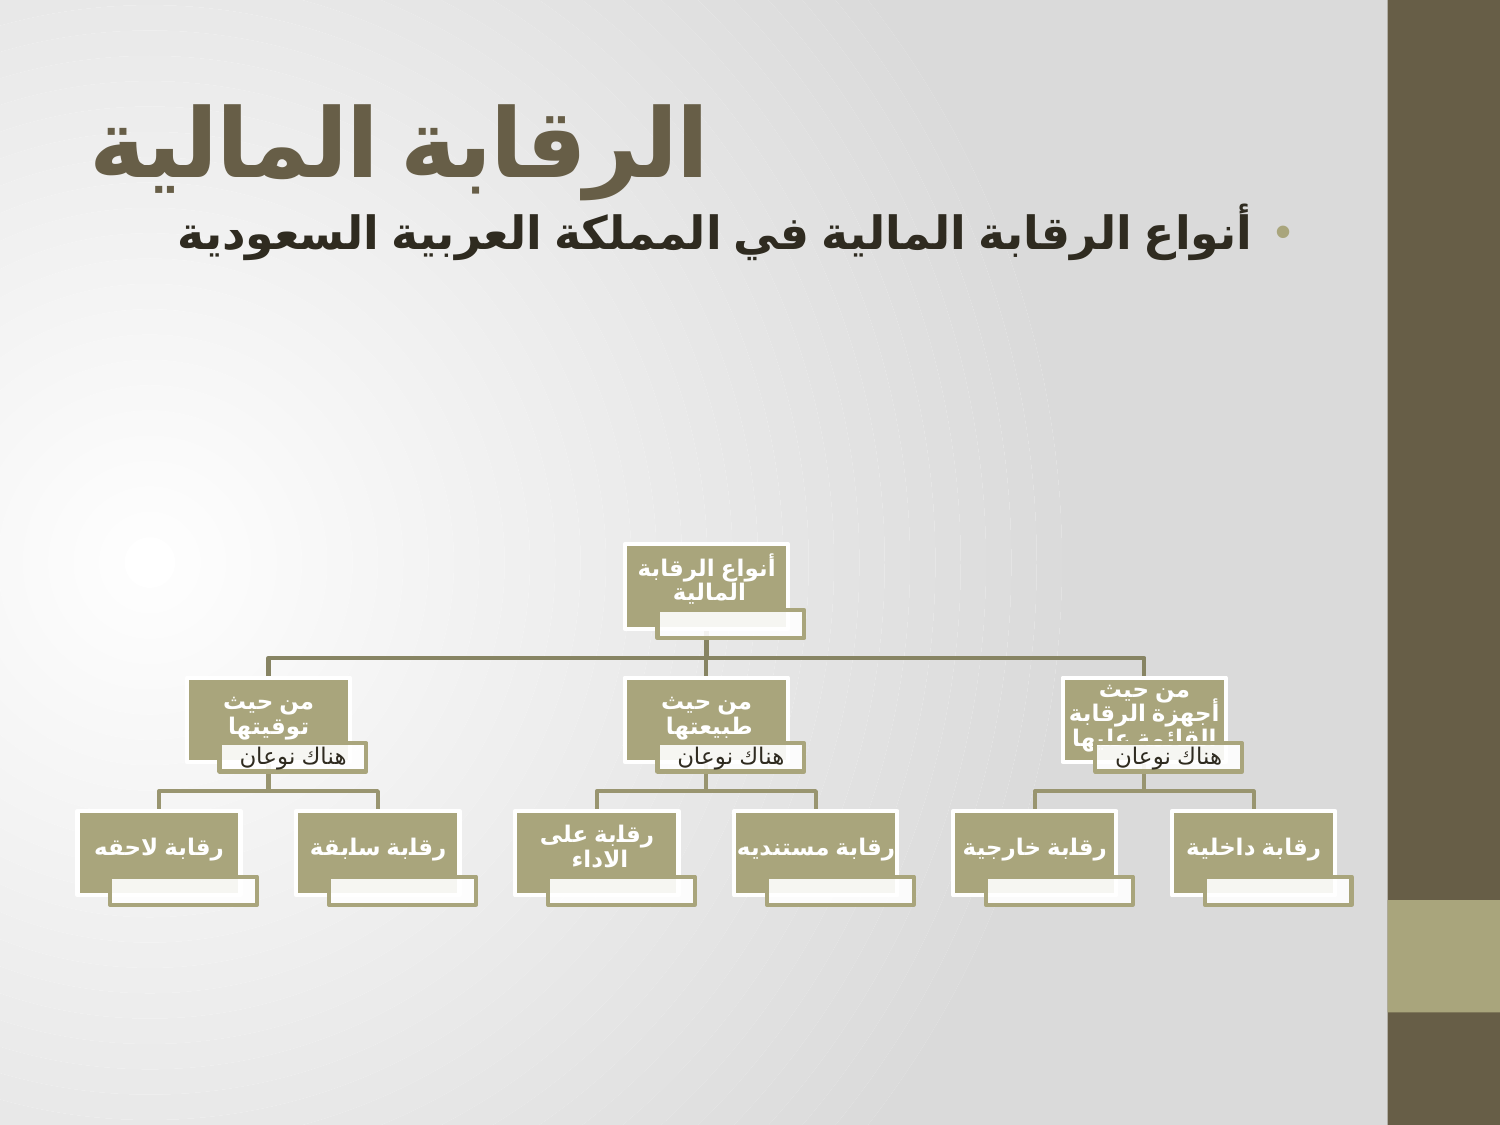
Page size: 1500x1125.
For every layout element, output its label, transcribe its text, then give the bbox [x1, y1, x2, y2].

title الرقابة المالية [75, 45, 1325, 196]
list أنواع الرقابة المالية في المملكة العربية السعودية [75, 196, 1325, 377]
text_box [64, 384, 1365, 1065]
